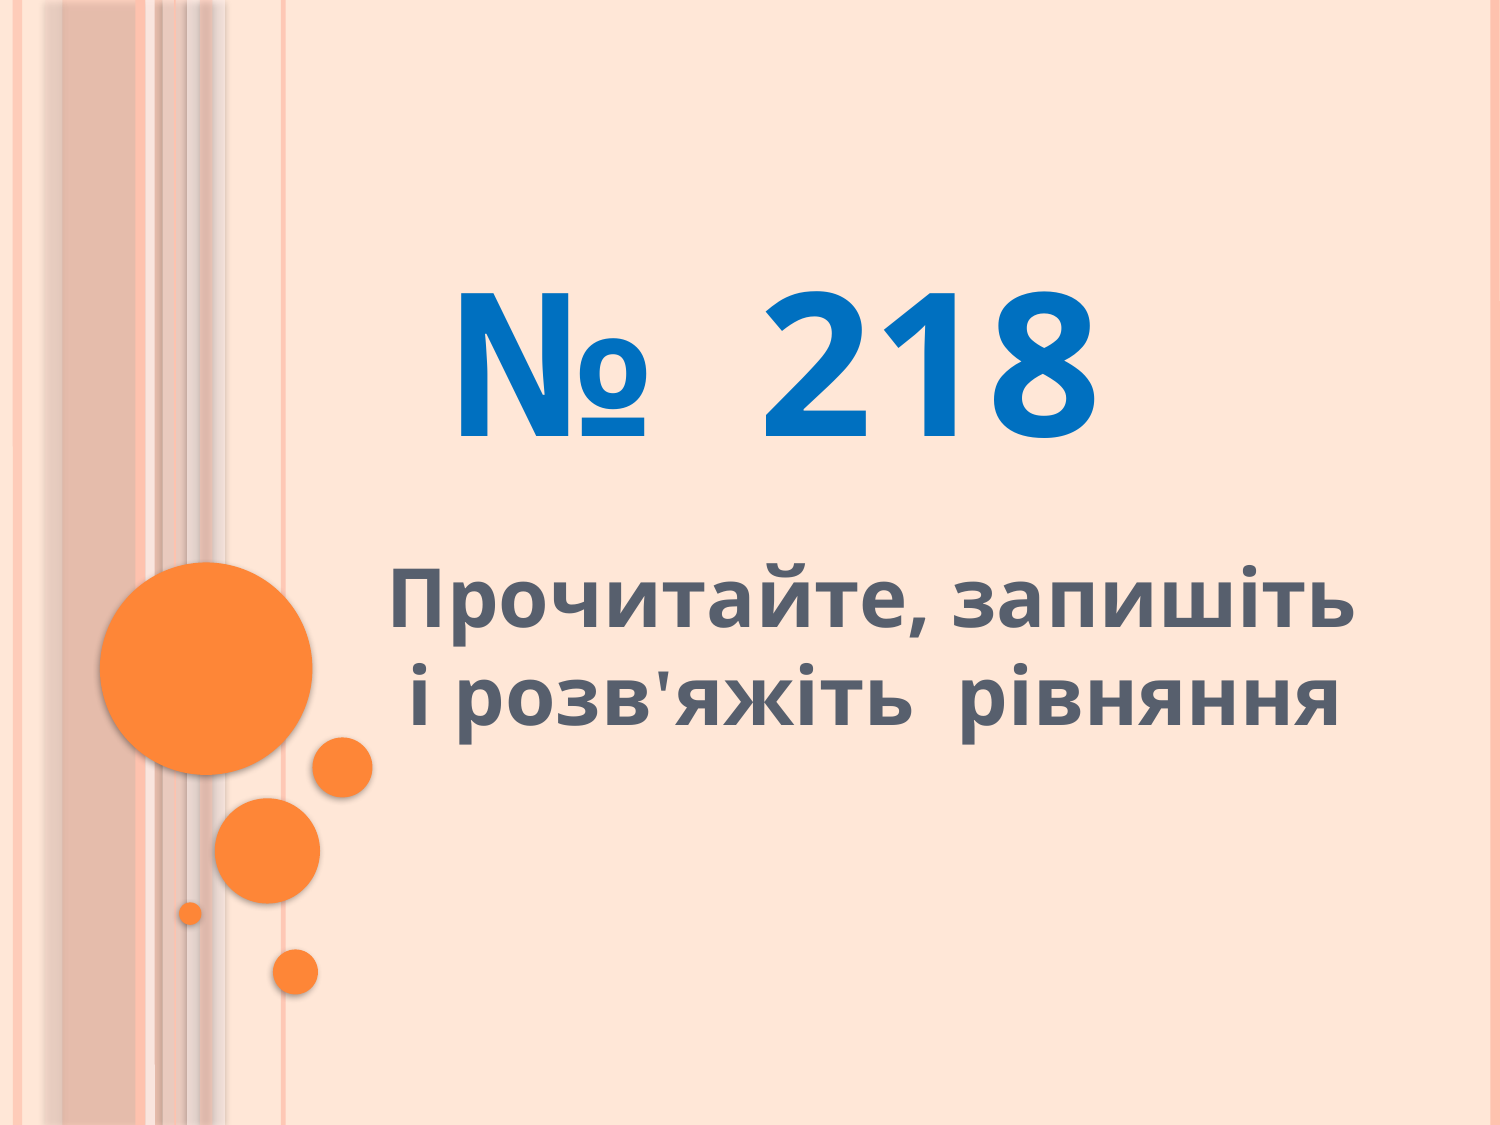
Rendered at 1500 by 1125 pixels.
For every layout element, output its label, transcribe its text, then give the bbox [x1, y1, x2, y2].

title № 218 [336, 172, 1349, 484]
subtitle Прочитайте, запишіть і розв'яжіть рівняння [371, 538, 1385, 764]
